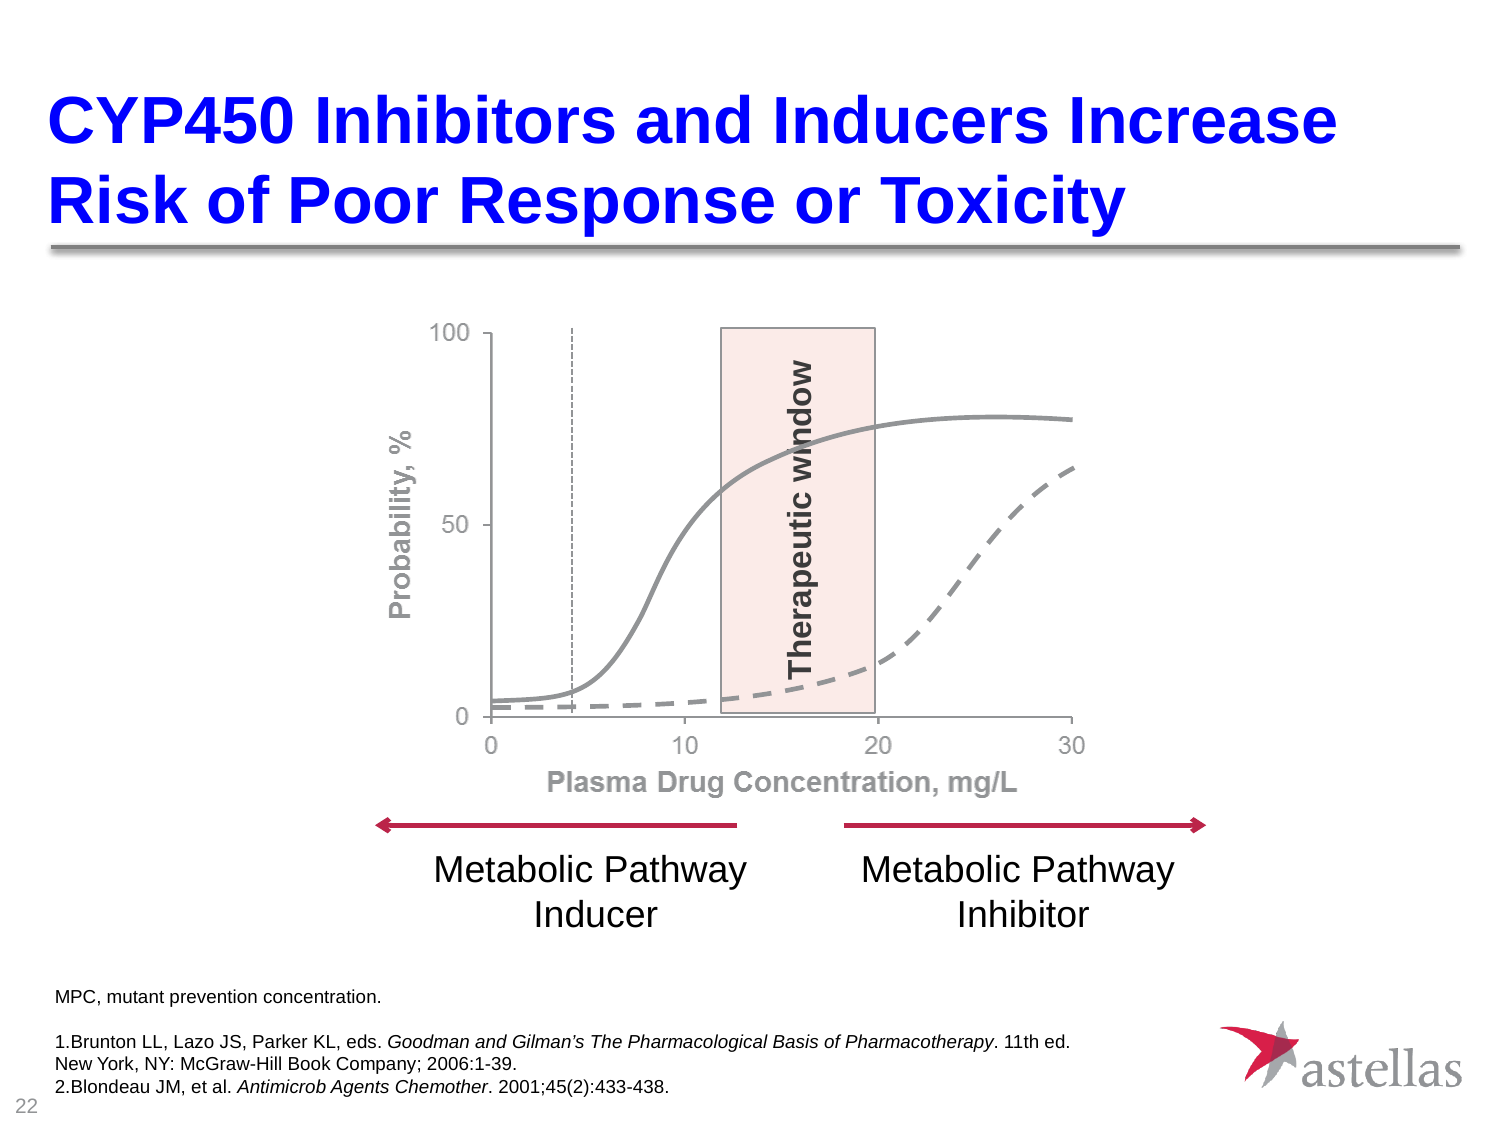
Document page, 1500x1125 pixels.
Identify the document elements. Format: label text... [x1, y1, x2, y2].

text_box Metabolic Pathway Inducer [418, 858, 773, 943]
slide_number 22 [0, 1065, 351, 1125]
picture [1198, 998, 1490, 1109]
title CYP450 Inhibitors and Inducers Increase Risk of Poor Response or Toxicity [32, 57, 1461, 245]
text_box Metabolic Pathway Inhibitor [845, 837, 1201, 943]
text_box MPC, mutant prevention concentration. Brunton LL, Lazo JS, Parker KL, eds. Goodman and Gilman’s The Pharmacological Basis of Pharmacotherapy. 11th ed. New York, NY: McGraw-Hill Book Company; 2006:1-39. Blondeau JM, et al. Antimicrob Agents Chemother. 2001;45(2):433-438. [40, 976, 1366, 1105]
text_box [366, 268, 1109, 850]
